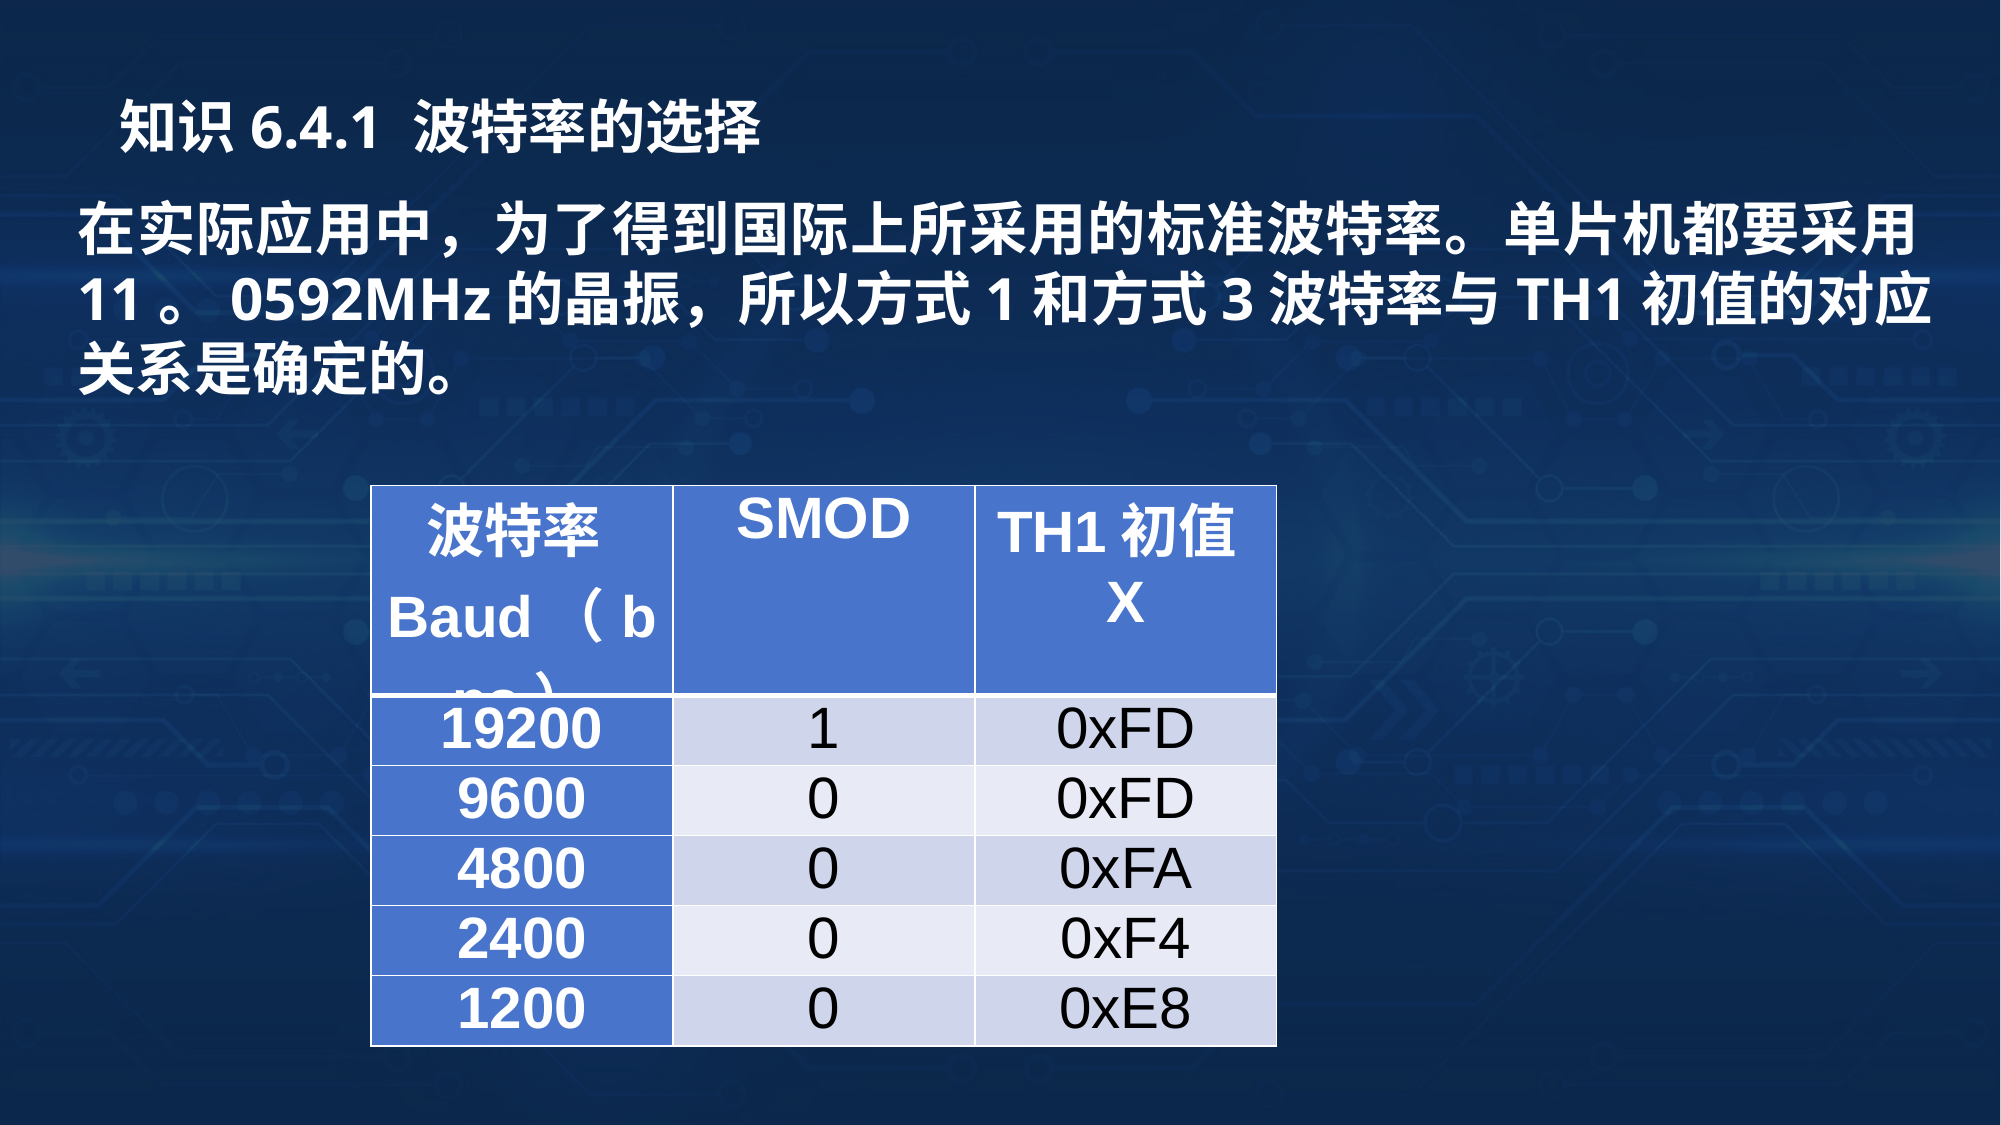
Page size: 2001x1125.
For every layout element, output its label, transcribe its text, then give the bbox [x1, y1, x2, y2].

table_cell 1200 [372, 976, 672, 1045]
table_cell 4800 [372, 836, 672, 905]
table_cell 0 [674, 766, 974, 835]
text_box 知识6.4.1 波特率的选择 [104, 83, 1322, 168]
table_cell 0 [674, 906, 974, 975]
table_cell 9600 [372, 766, 672, 835]
table_cell 0 [674, 836, 974, 905]
table_cell 0xFA [976, 836, 1276, 905]
table_header SMOD [674, 486, 974, 693]
table_header TH1初值X [976, 486, 1276, 693]
table_cell 0 [674, 976, 974, 1045]
table_cell 2400 [372, 906, 672, 975]
table_cell 1 [674, 698, 974, 765]
table_cell 0xE8 [976, 976, 1276, 1045]
table_cell 19200 [372, 698, 672, 765]
table_header 波特率Baud（bps） [372, 486, 672, 693]
table_cell 0xFD [976, 766, 1276, 835]
table_cell 0xF4 [976, 906, 1276, 975]
text_box 在实际应用中，为了得到国际上所采用的标准波特率。单片机都要采用11。0592MHz的晶振，所以方式1和方式3波特率与TH1初值的对应关系是确定的。 [63, 185, 1948, 410]
table_cell 0xFD [976, 698, 1276, 765]
